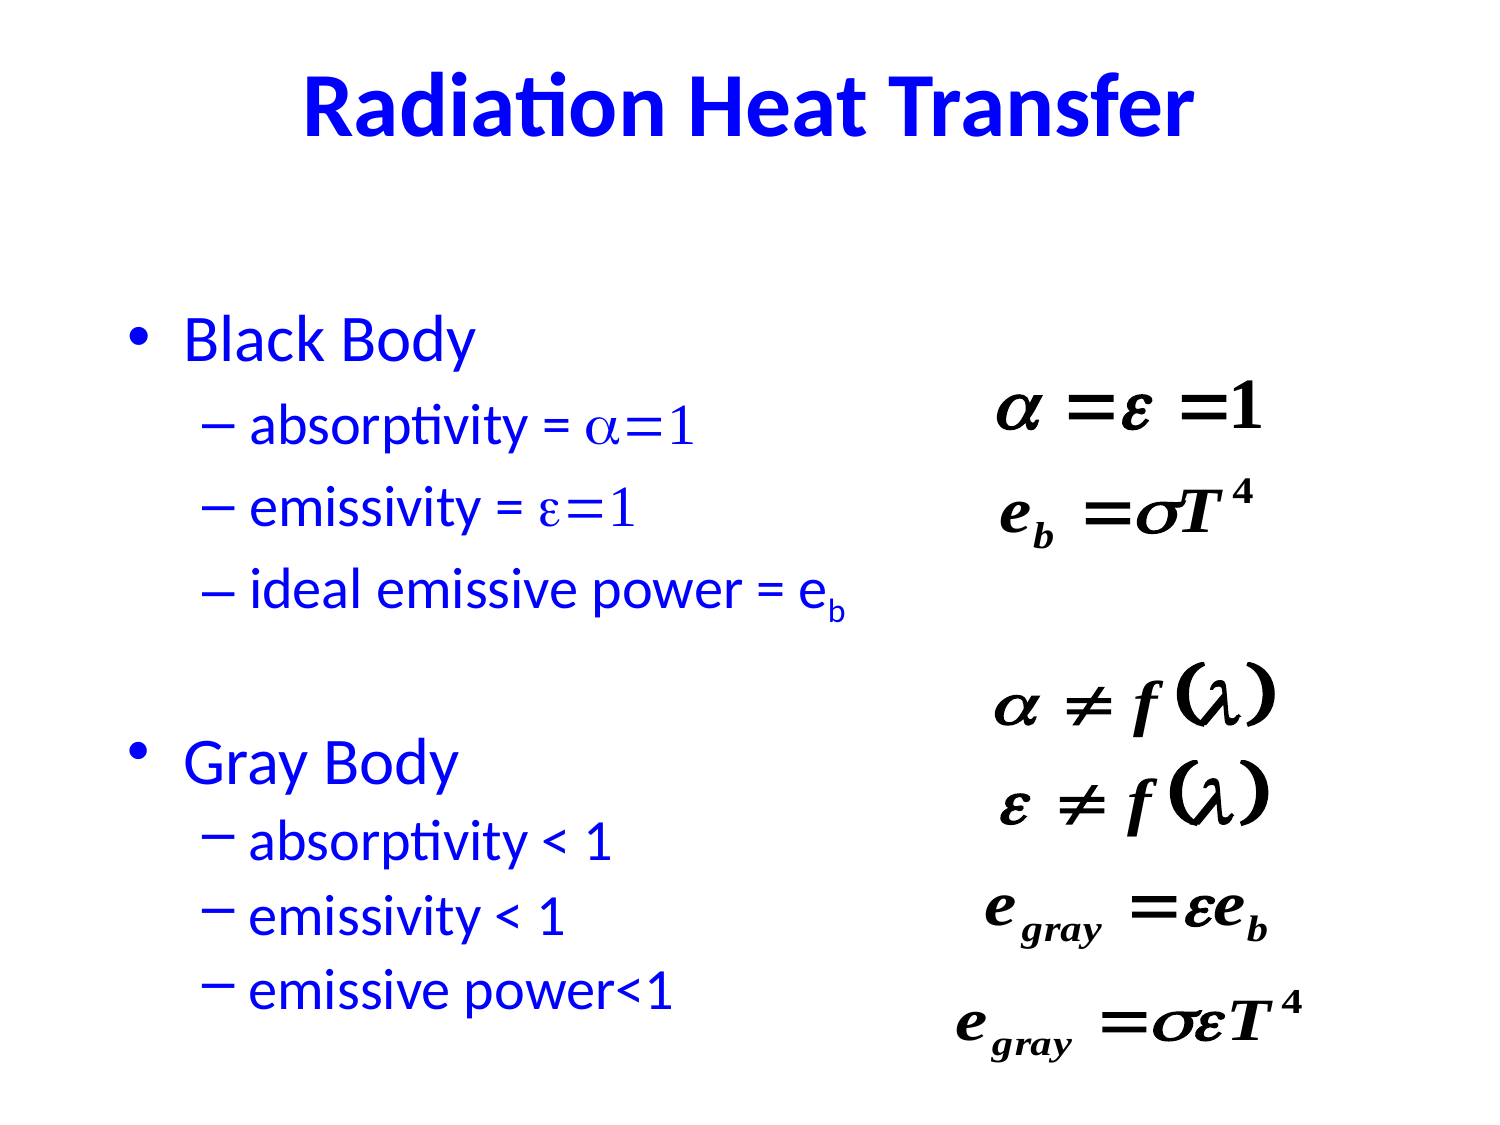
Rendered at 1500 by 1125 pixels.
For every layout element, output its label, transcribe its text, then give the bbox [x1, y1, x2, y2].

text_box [974, 862, 1285, 963]
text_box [984, 662, 1278, 751]
text_box Gray Body absorptivity < 1 emissivity < 1 emissive power<1 [112, 719, 700, 1030]
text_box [989, 462, 1269, 565]
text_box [945, 974, 1316, 1076]
text_box Radiation Heat Transfer [112, 37, 1388, 225]
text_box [987, 759, 1274, 851]
text_box Black Body absorptivity = a=1 emissivity = e=1 ideal emissive power = eb [112, 287, 888, 638]
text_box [987, 362, 1274, 447]
